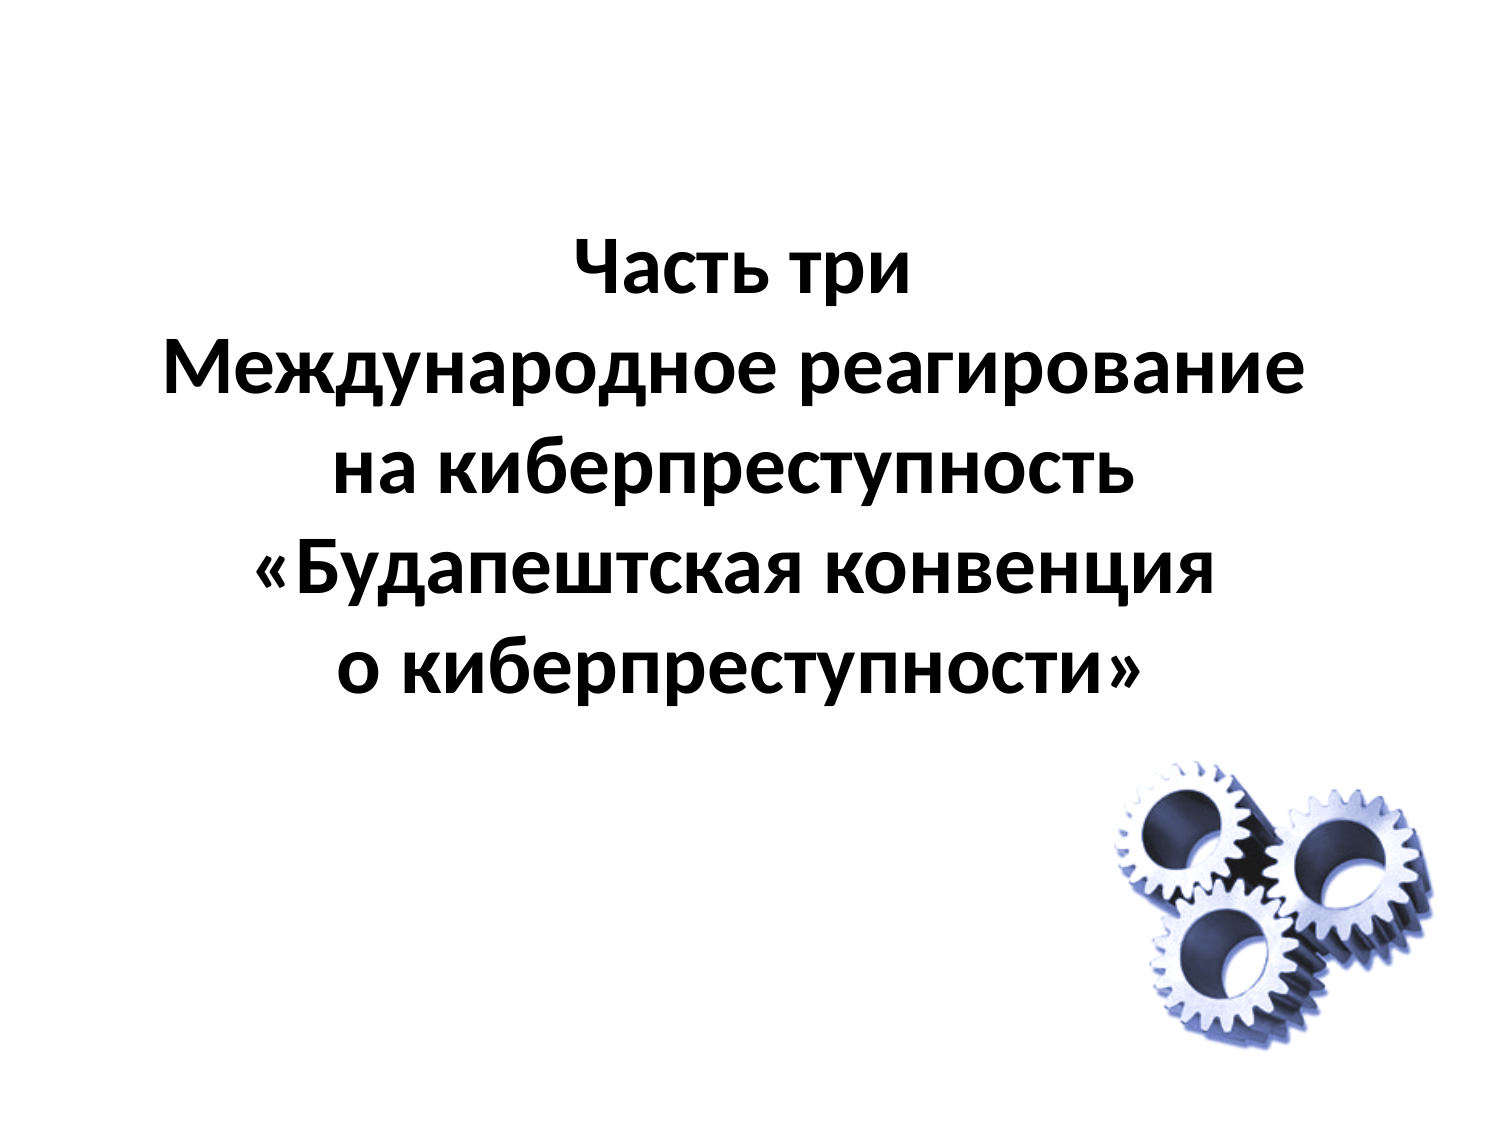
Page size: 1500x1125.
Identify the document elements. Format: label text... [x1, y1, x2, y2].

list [1112, 761, 1436, 1052]
title Часть три Международное реагирование на киберпреступность «Будапештская конвенция о киберпреступности» [51, 201, 1436, 720]
